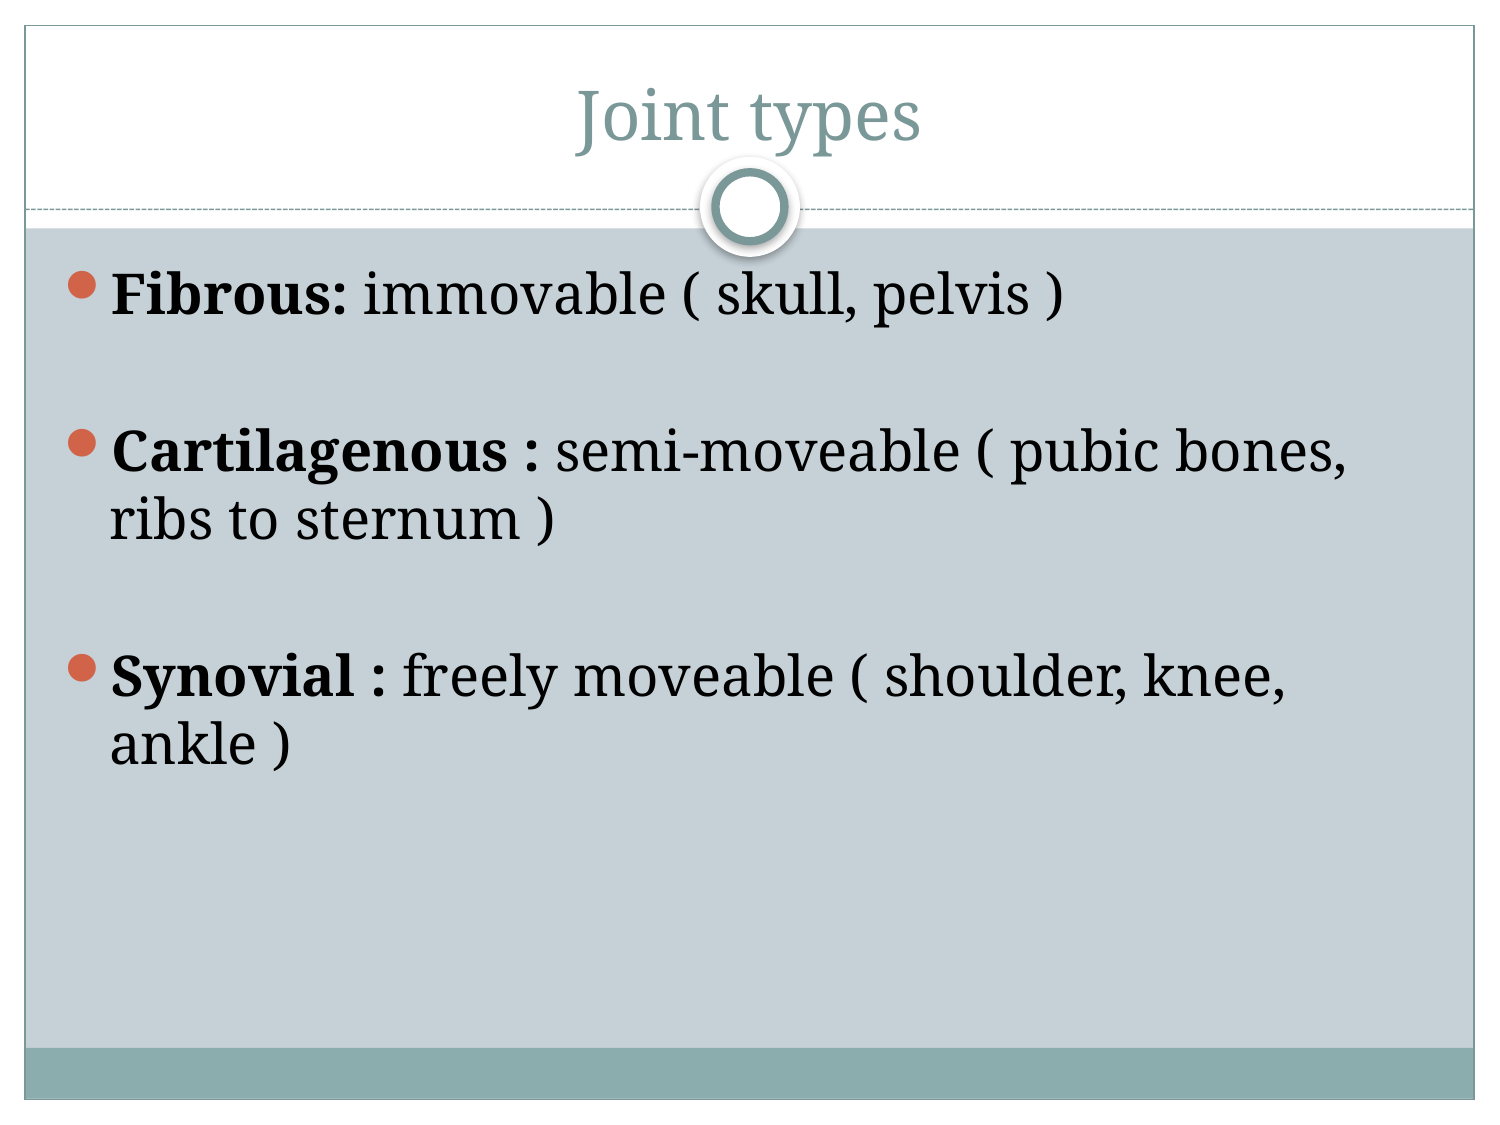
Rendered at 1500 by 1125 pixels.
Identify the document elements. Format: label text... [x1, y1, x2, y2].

list Fibrous: immovable ( skull, pelvis ) Cartilagenous : semi-moveable ( pubic bones, ribs to sternum ) Synovial : freely moveable ( shoulder, knee, ankle ) [49, 250, 1445, 1001]
title Joint types [49, 37, 1450, 162]
